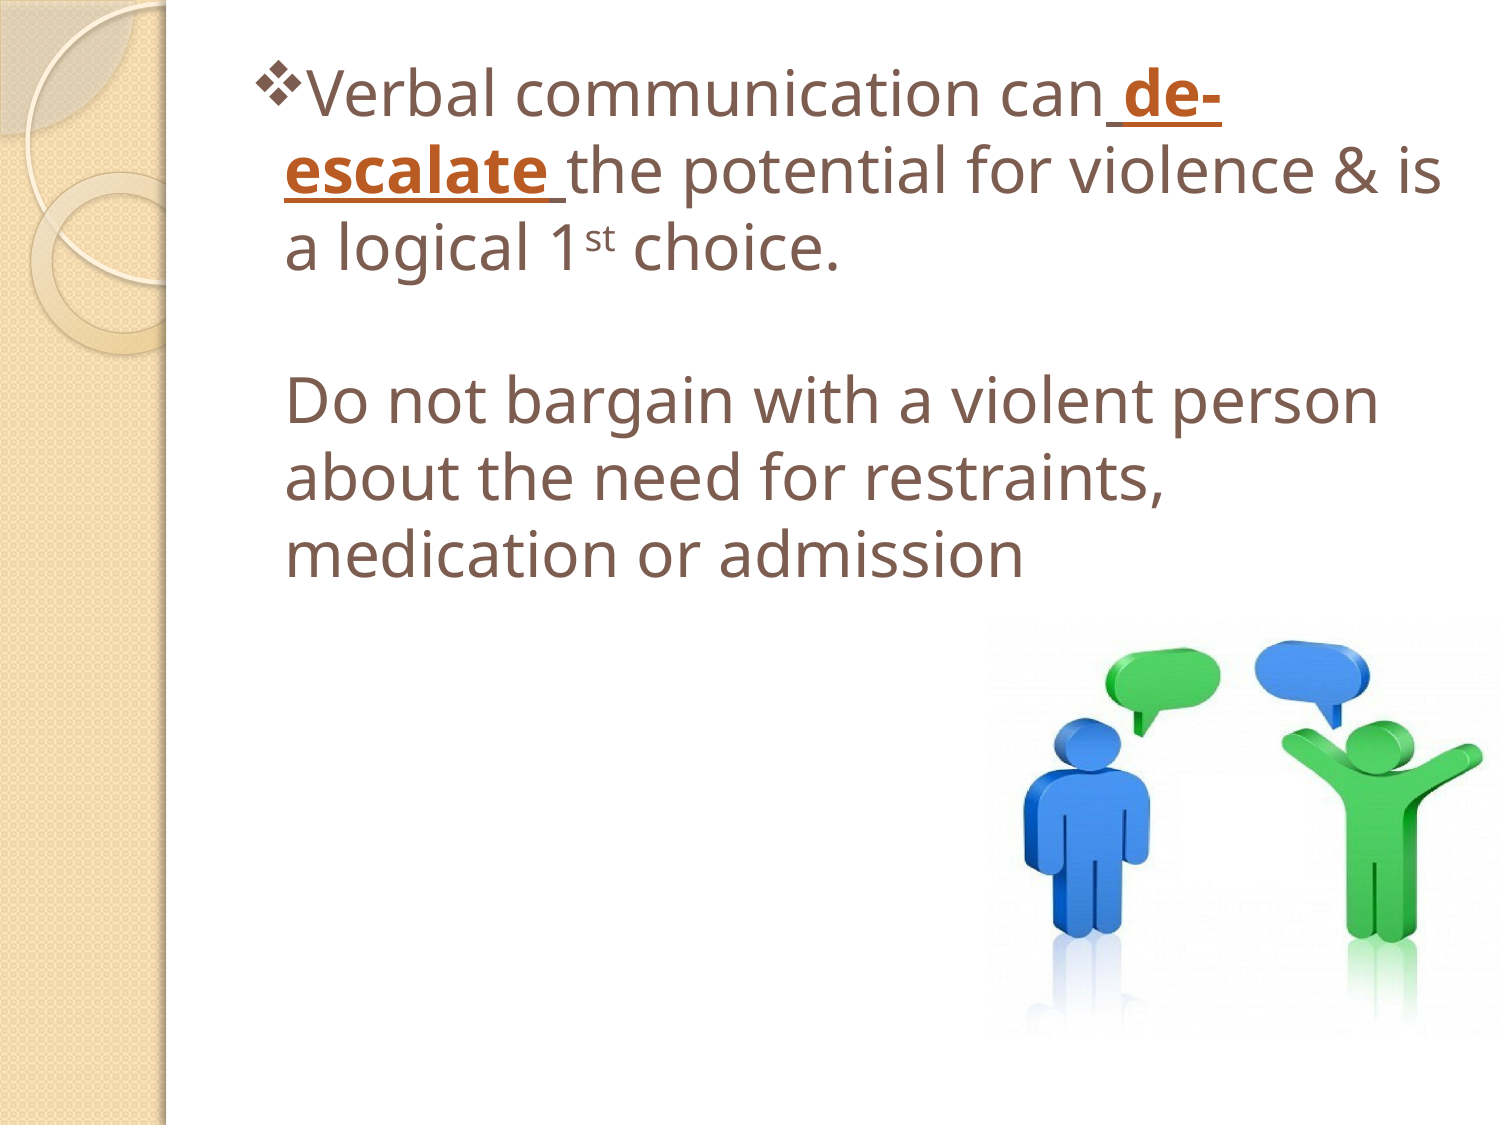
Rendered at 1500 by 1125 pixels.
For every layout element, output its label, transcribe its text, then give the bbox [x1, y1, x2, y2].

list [988, 621, 1500, 1037]
title Verbal communication can de-escalate the potential for violence & is a logical 1st choice. Do not bargain with a violent person about the need for restraints, medication or admission [235, 45, 1466, 598]
